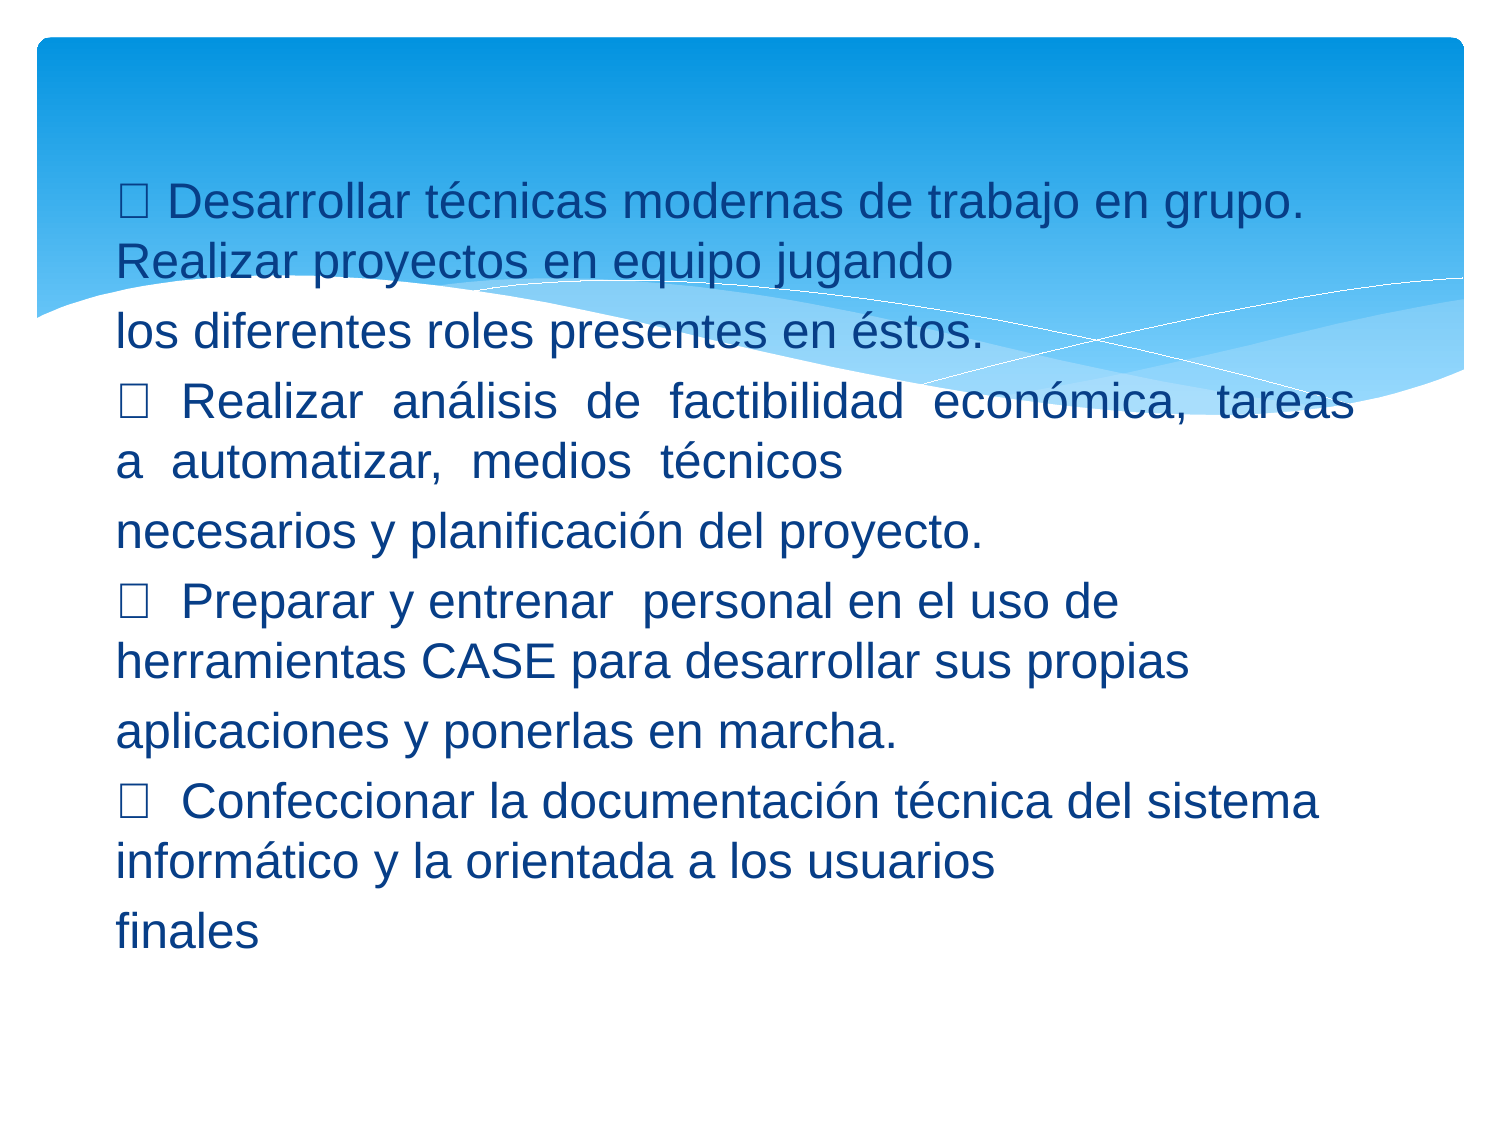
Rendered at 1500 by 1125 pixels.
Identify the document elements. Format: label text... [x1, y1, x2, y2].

list  Desarrollar técnicas modernas de trabajo en grupo. Realizar proyectos en equipo jugando los diferentes roles presentes en éstos.  Realizar análisis de factibilidad económica, tareas a automatizar, medios técnicos necesarios y planificación del proyecto.  Preparar y entrenar personal en el uso de herramientas CASE para desarrollar sus propias aplicaciones y ponerlas en marcha.  Confeccionar la documentación técnica del sistema informático y la orientada a los usuarios finales [100, 160, 1400, 1005]
